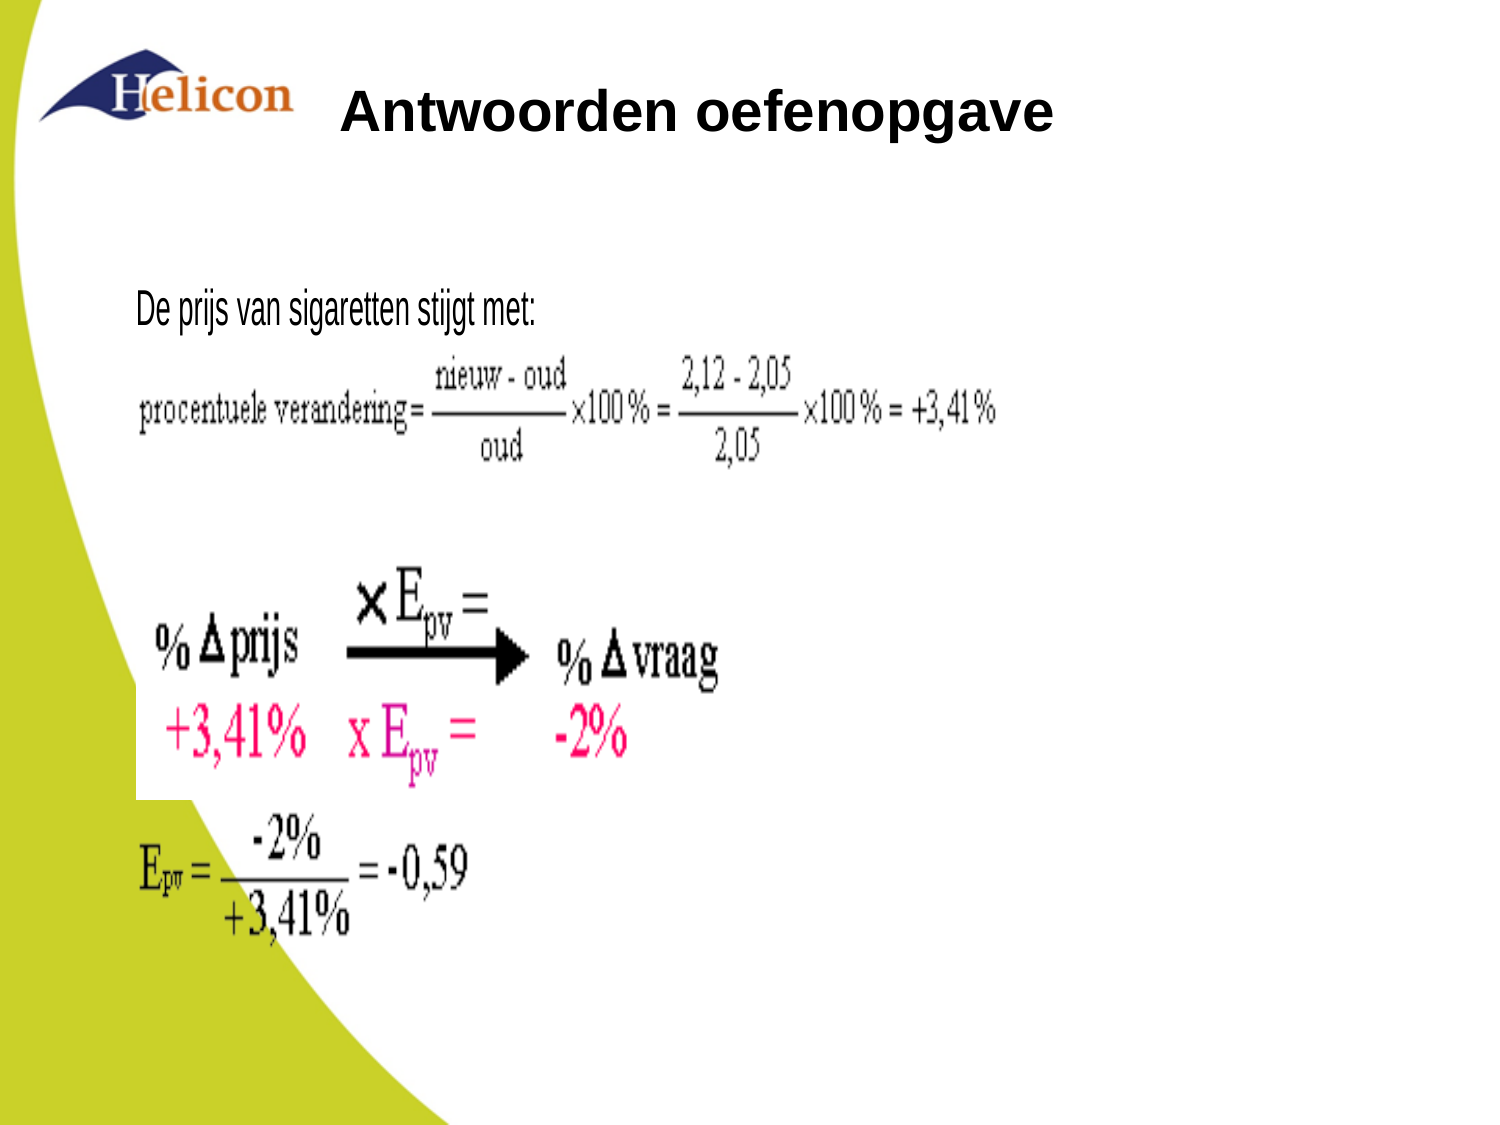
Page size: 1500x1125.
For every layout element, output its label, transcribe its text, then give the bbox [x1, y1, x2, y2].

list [135, 278, 1389, 965]
picture [0, 0, 1500, 1125]
title Antwoorden oefenopgave [324, 54, 1415, 161]
